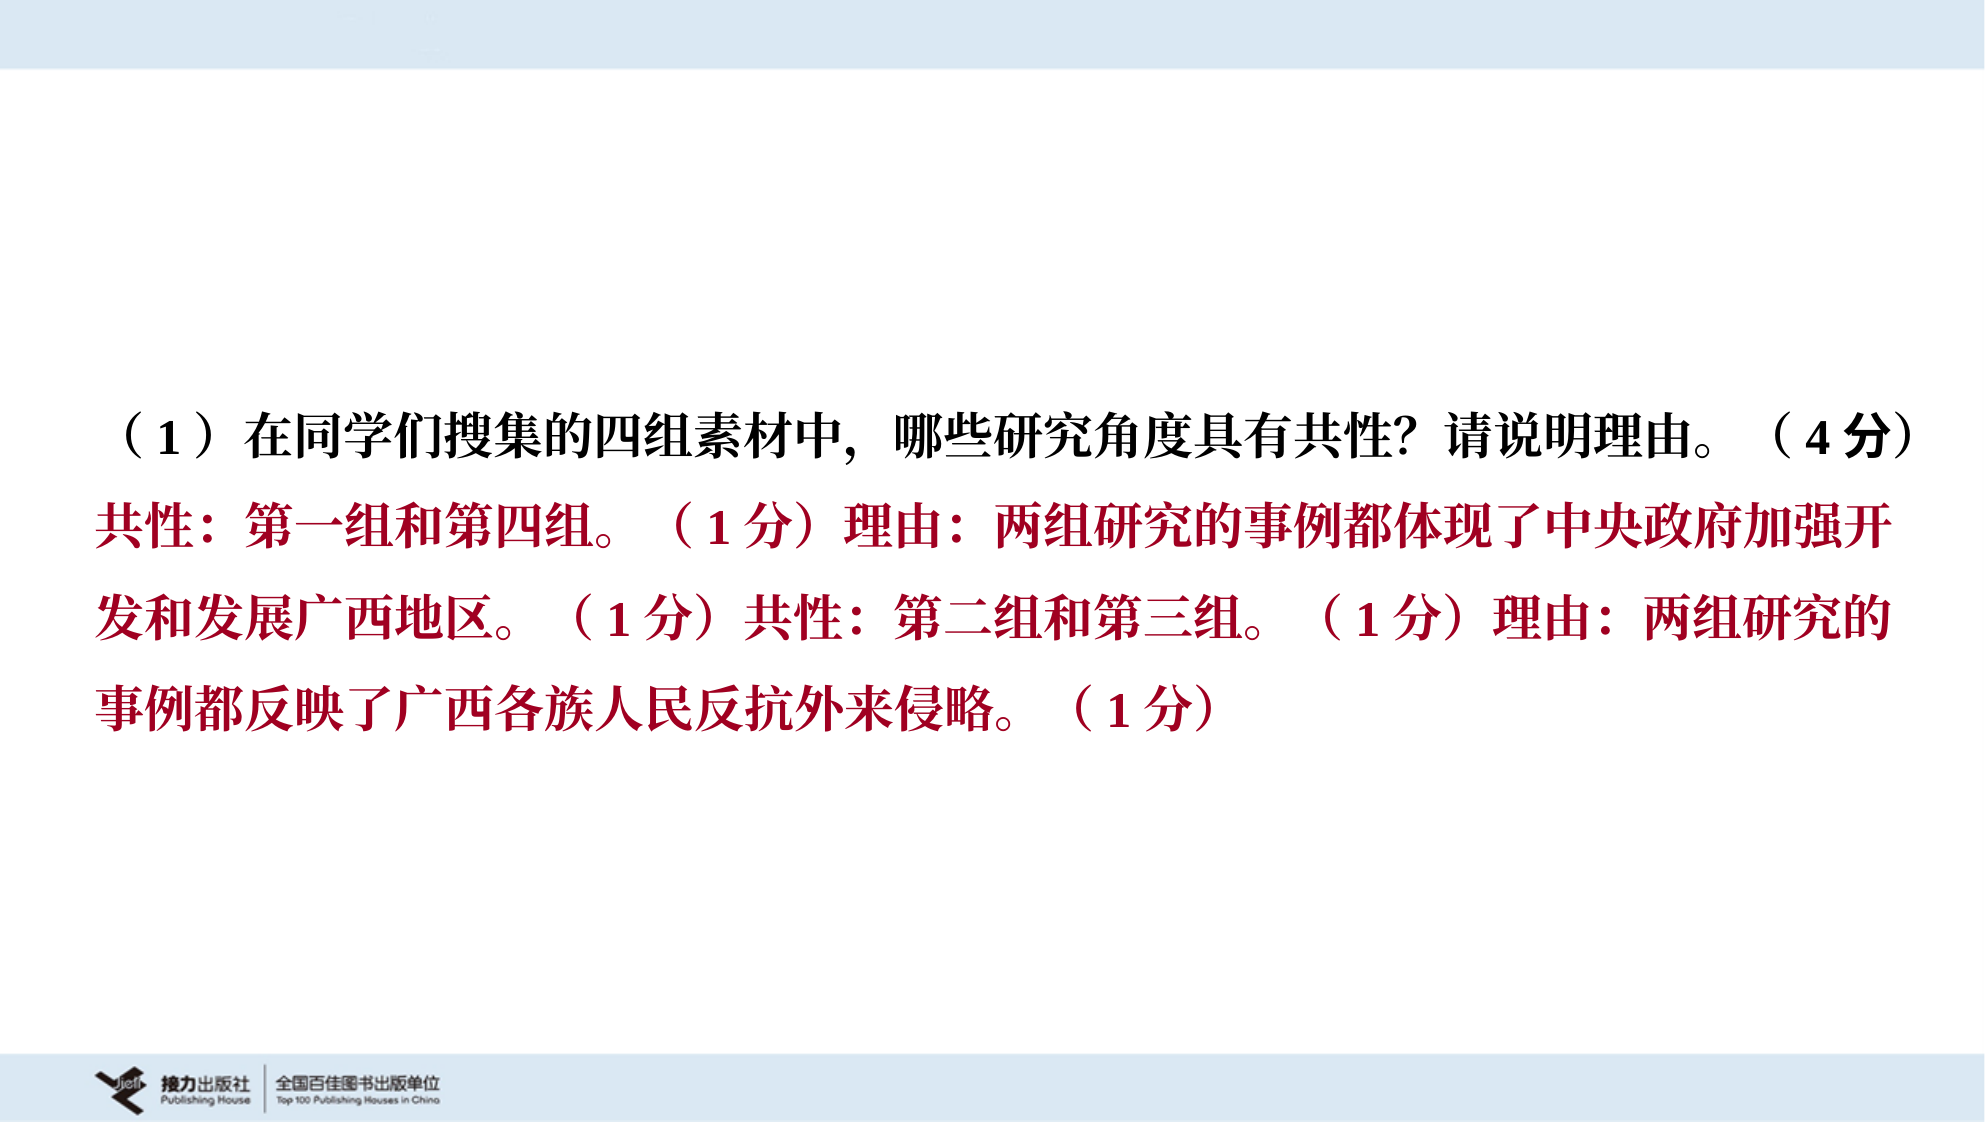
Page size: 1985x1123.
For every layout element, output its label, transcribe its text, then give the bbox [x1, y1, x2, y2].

text_box （1）在同学们搜集的四组素材中，哪些研究角度具有共性？请说明理由。（4分） [94, 377, 1928, 465]
picture [0, 0, 1985, 1122]
text_box 共性：第一组和第四组。（1分）理由：两组研究的事例都体现了中央政府加强开 发和发展广西地区。（1分）共性：第二组和第三组。（1分）理由：两组研究的 事例都反映了广西各族人民反抗外来侵略。（1分） [94, 462, 1892, 738]
